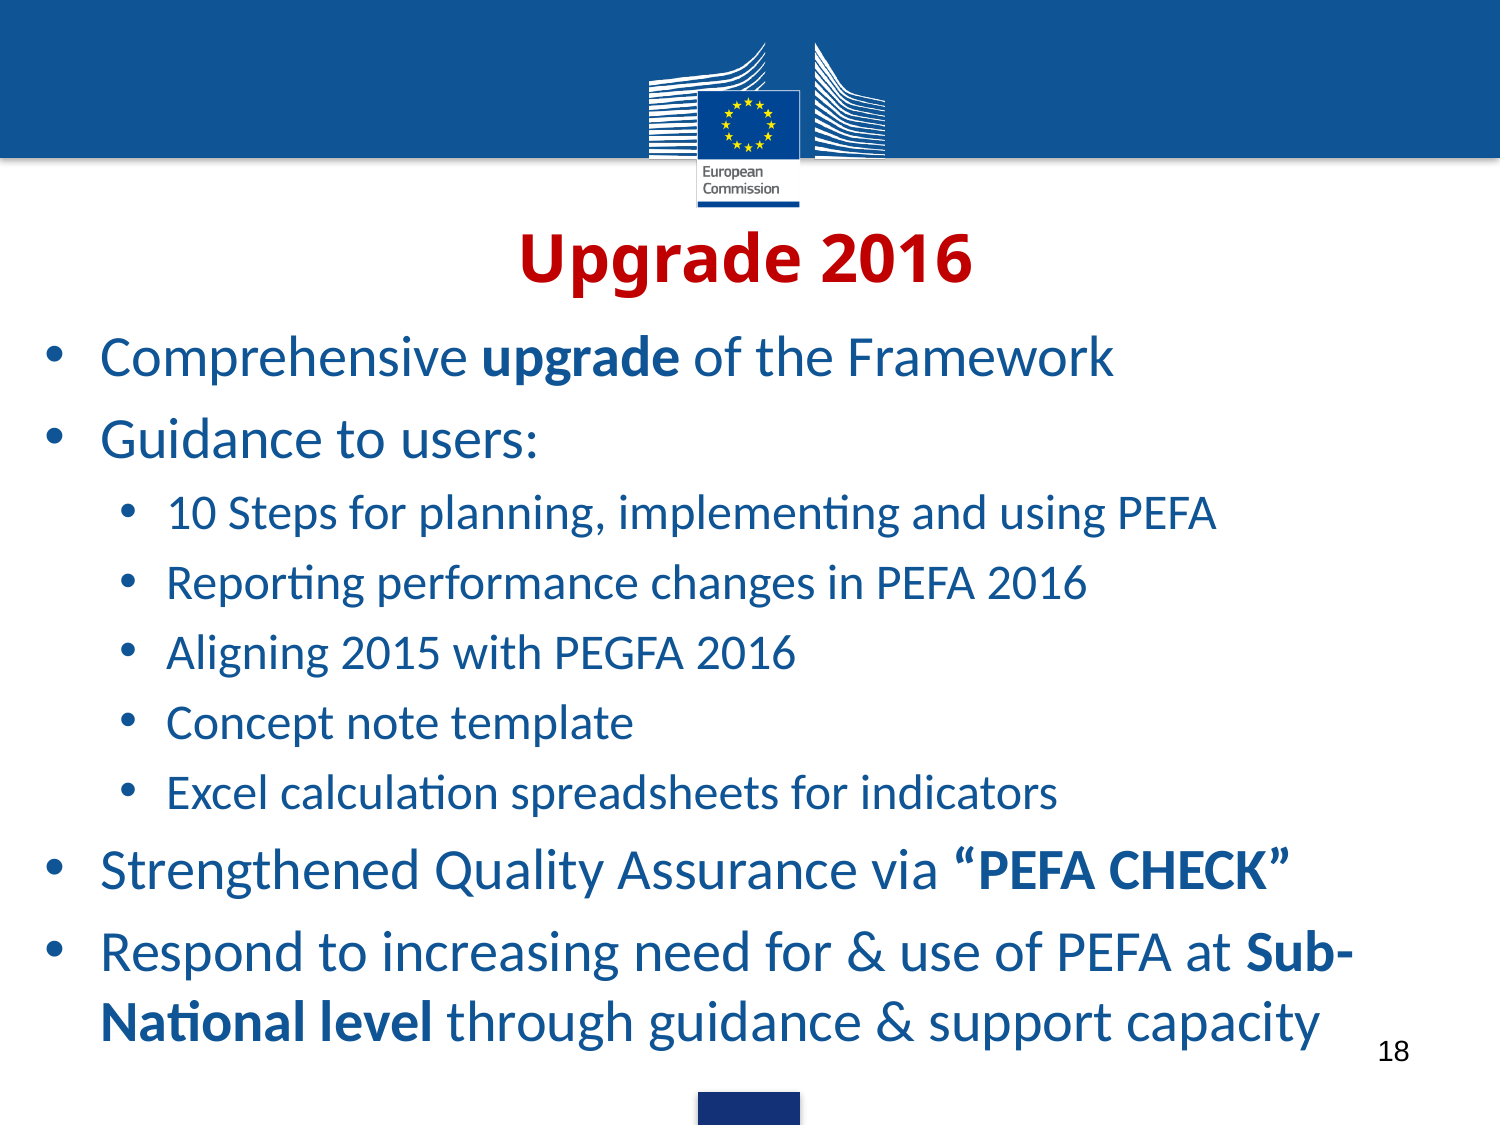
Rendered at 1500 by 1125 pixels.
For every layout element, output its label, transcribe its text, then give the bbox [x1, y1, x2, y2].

list Comprehensive upgrade of the Framework Guidance to users: 10 Steps for planning, implementing and using PEFA Reporting performance changes in PEFA 2016 Aligning 2015 with PEGFA 2016 Concept note template Excel calculation spreadsheets for indicators Strengthened Quality Assurance via “PEFA CHECK” Respond to increasing need for & use of PEFA at Sub- National level through guidance & support capacity [29, 278, 1500, 1083]
title Upgrade 2016 [76, 196, 1415, 278]
picture [649, 42, 885, 196]
slide_number 18 [1074, 1024, 1426, 1103]
